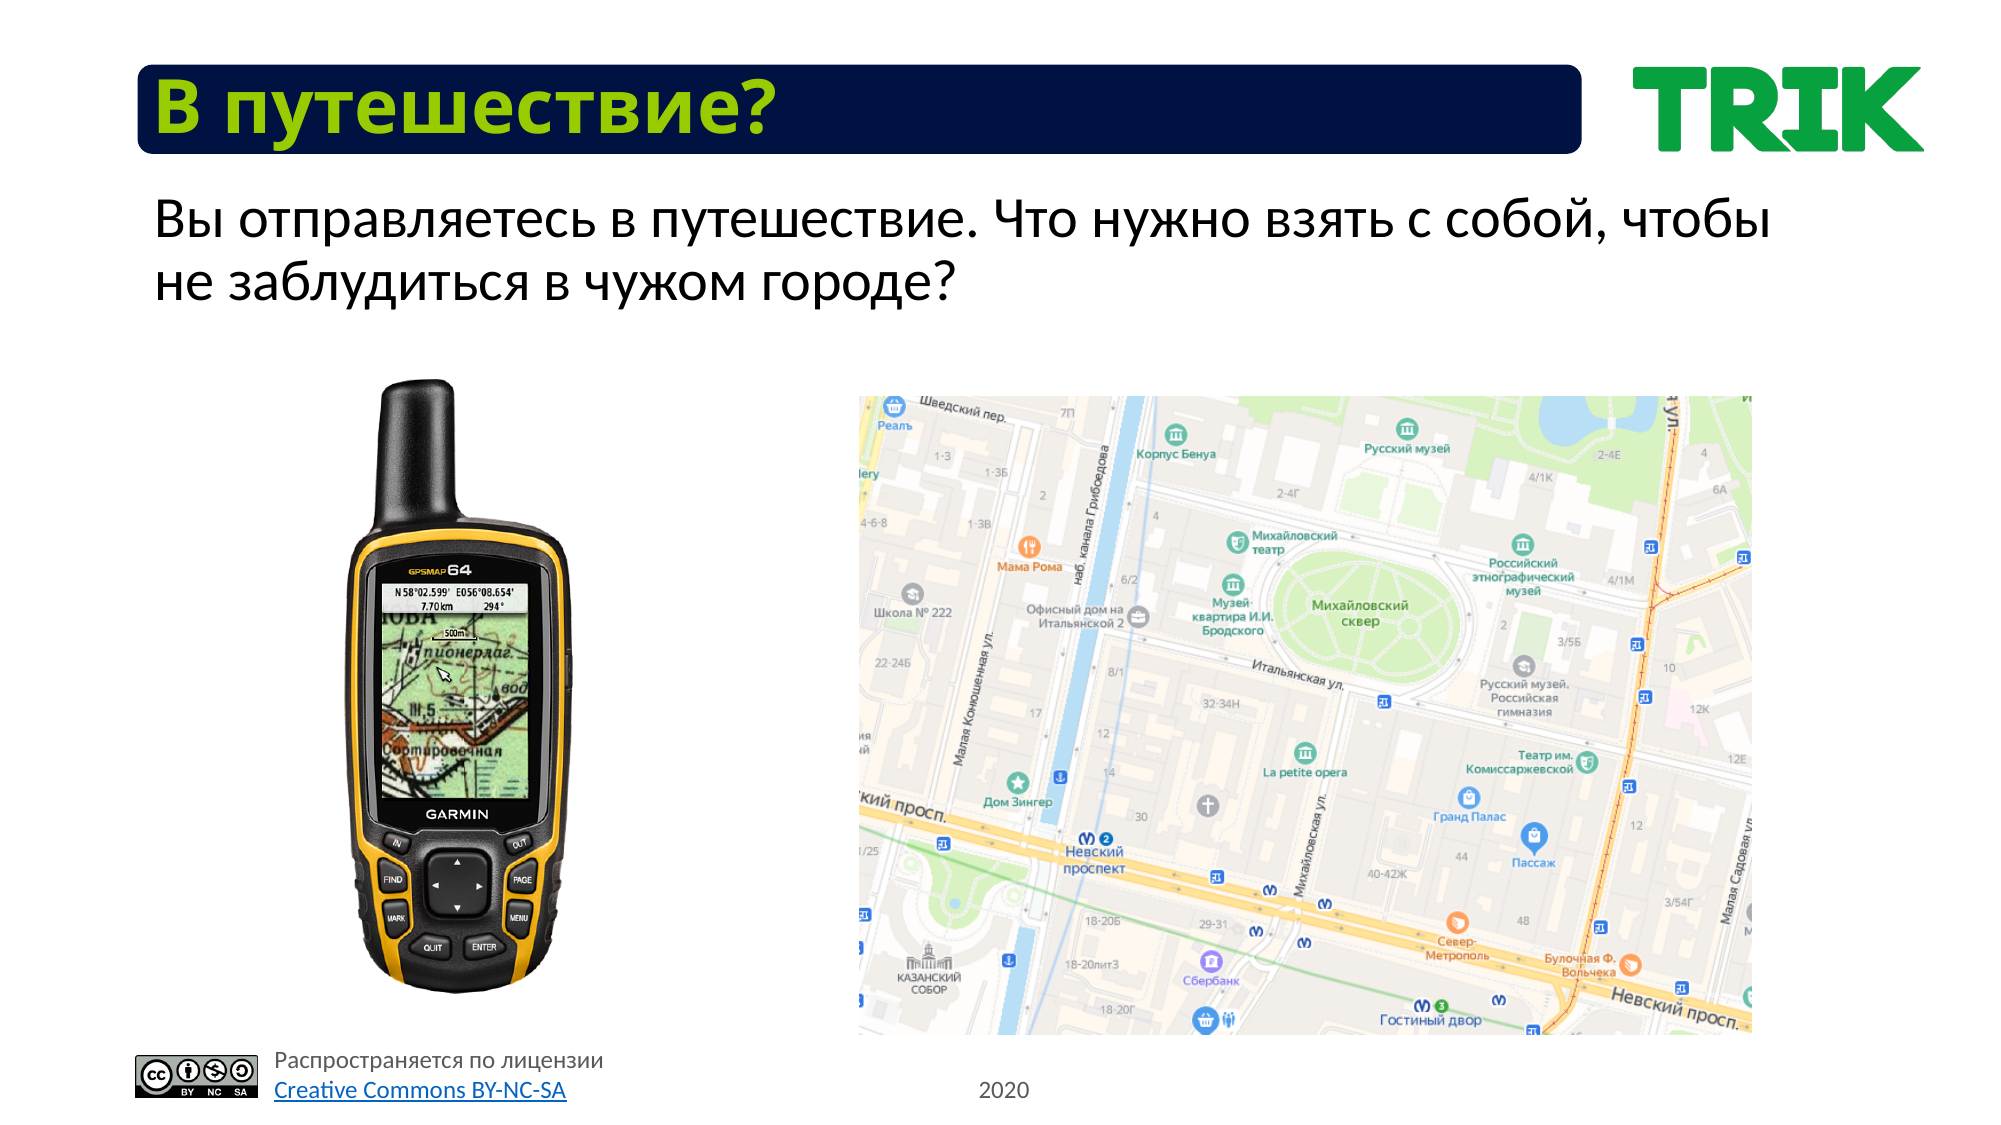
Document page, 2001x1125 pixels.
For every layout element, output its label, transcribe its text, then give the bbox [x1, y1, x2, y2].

picture [1631, 64, 1924, 154]
picture [135, 1055, 258, 1098]
title В путешествие? [137, 61, 1582, 163]
picture [248, 372, 670, 1004]
list Вы отправляетесь в путешествие. Что нужно взять с собой, чтобы не заблудиться в чужом городе? [121, 179, 1847, 373]
picture [859, 396, 1752, 1035]
